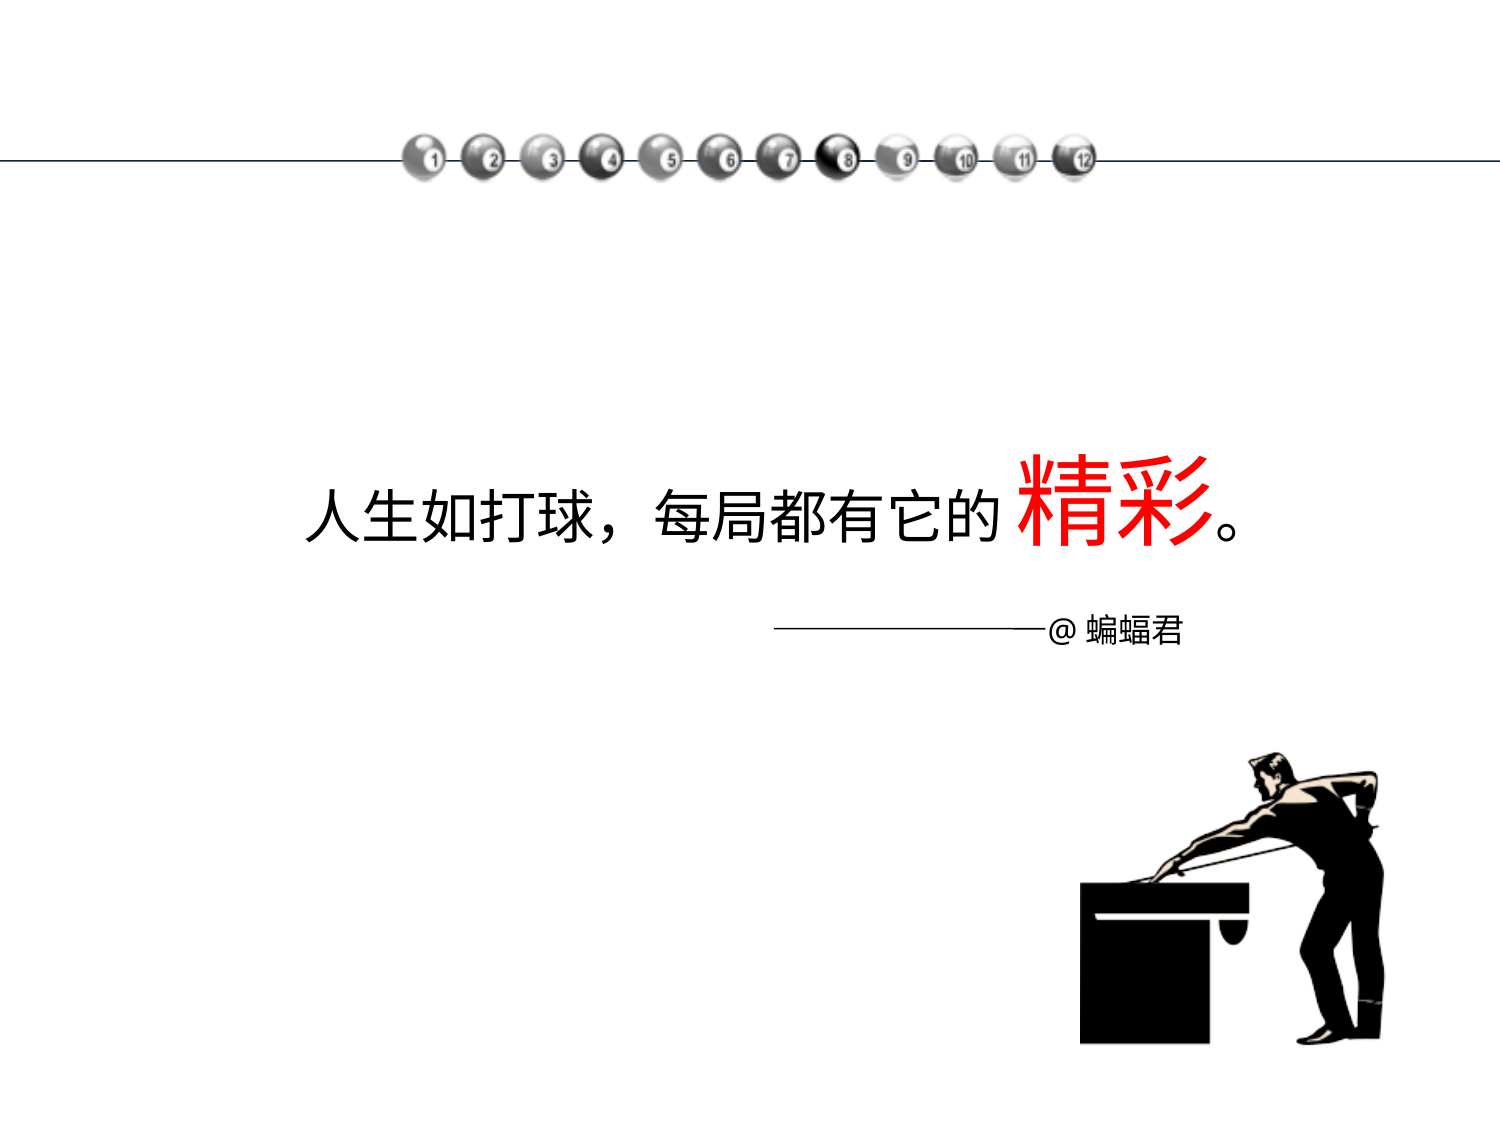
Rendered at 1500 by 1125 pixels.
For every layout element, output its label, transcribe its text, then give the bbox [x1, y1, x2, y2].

picture [1080, 751, 1387, 1048]
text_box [773, 601, 1200, 658]
text_box 人生如打球，每局都有它的 精彩。 [288, 431, 1289, 681]
picture [395, 129, 1104, 189]
